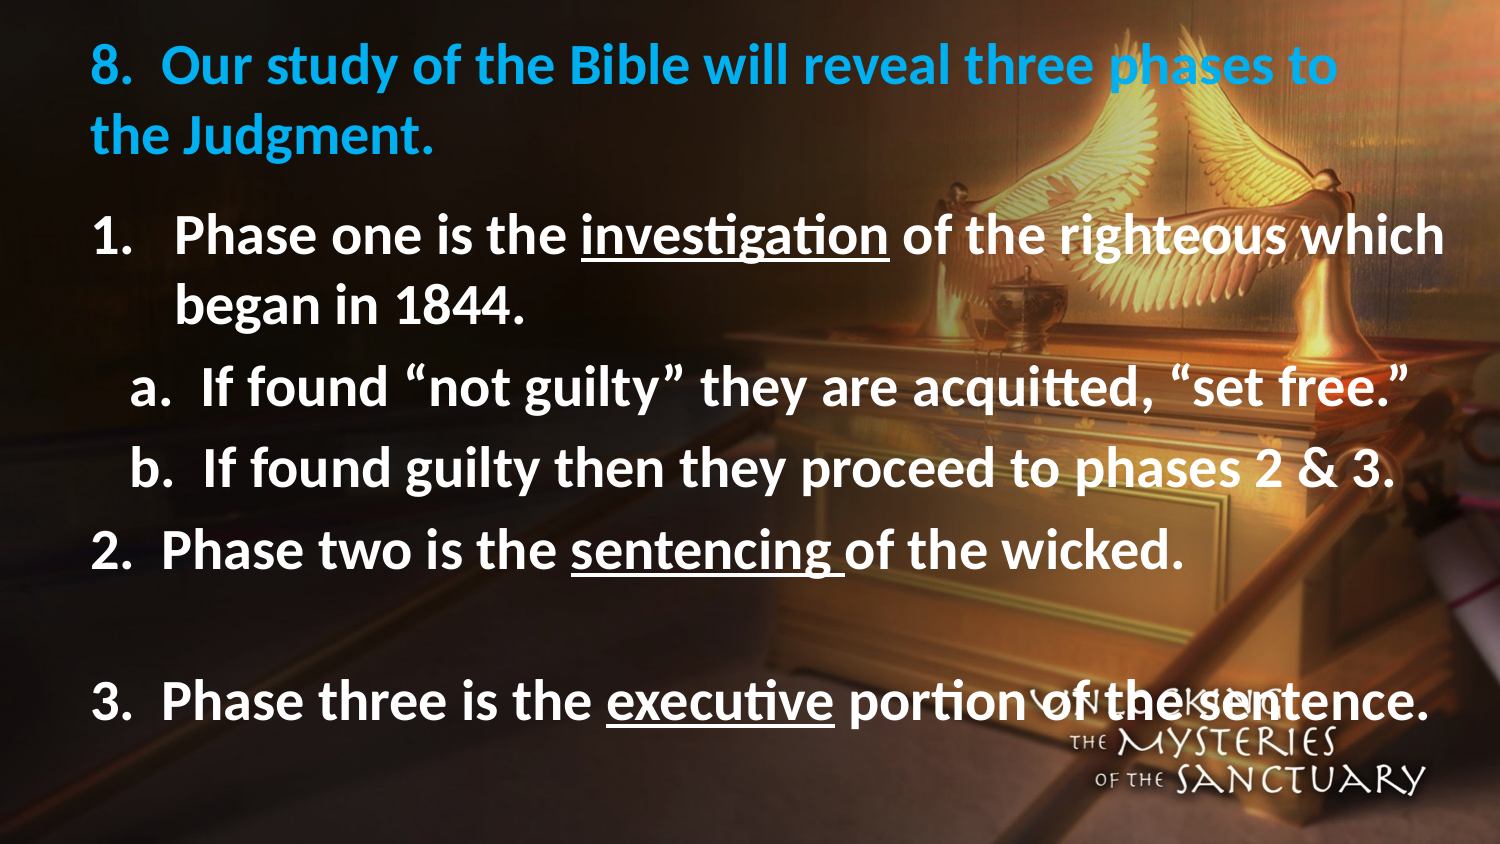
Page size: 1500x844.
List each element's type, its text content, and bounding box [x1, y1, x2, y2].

picture [0, 0, 1500, 844]
list Phase one is the investigation of the righteous which began in 1844. a. If found “not guilty” they are acquitted, “set free.” b. If found guilty then they proceed to phases 2 & 3. 2. Phase two is the sentencing of the wicked. 3. Phase three is the executive portion of the sentence. [75, 188, 1500, 827]
title 8. Our study of the Bible will reveal three phases to the Judgment. [75, 17, 1425, 176]
